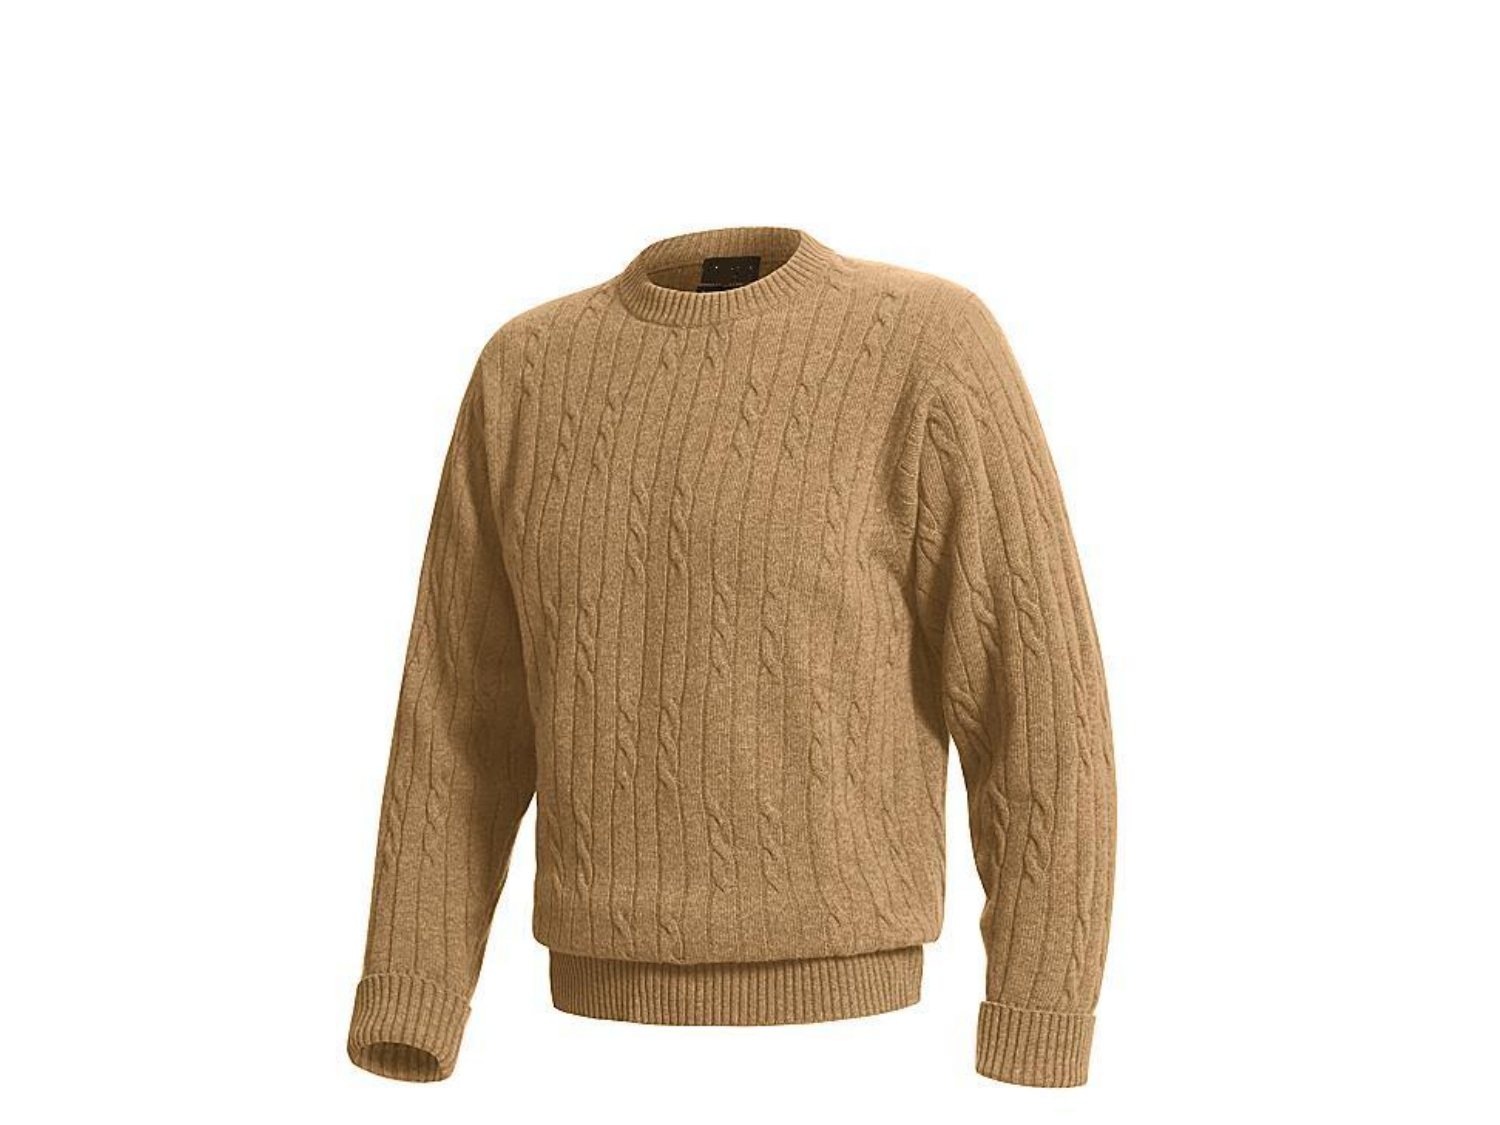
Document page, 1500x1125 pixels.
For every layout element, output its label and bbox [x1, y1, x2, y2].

picture [287, 199, 1213, 1125]
